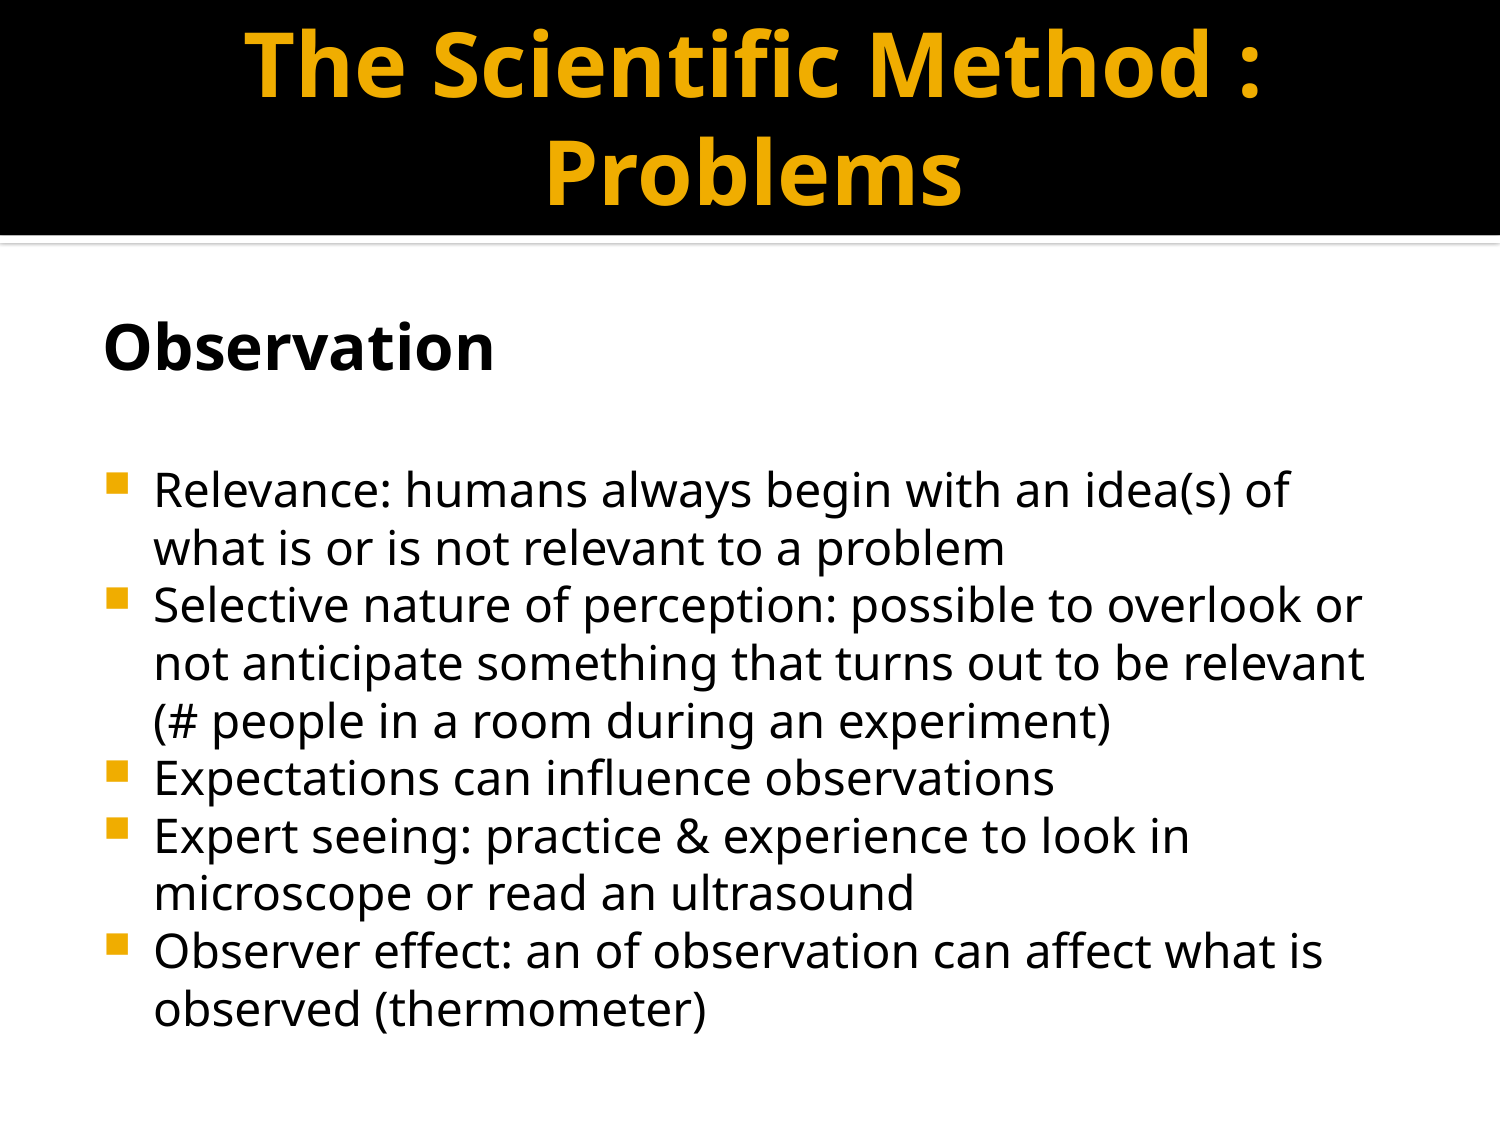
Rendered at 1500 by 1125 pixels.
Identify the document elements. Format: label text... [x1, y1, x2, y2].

list Observation Relevance: humans always begin with an idea(s) of what is or is not relevant to a problem Selective nature of perception: possible to overlook or not anticipate something that turns out to be relevant (# people in a room during an experiment) Expectations can influence observations Expert seeing: practice & experience to look in microscope or read an ultrasound Observer effect: an of observation can affect what is observed (thermometer) [75, 291, 1425, 1050]
title The Scientific Method : Problems [75, 0, 1425, 231]
